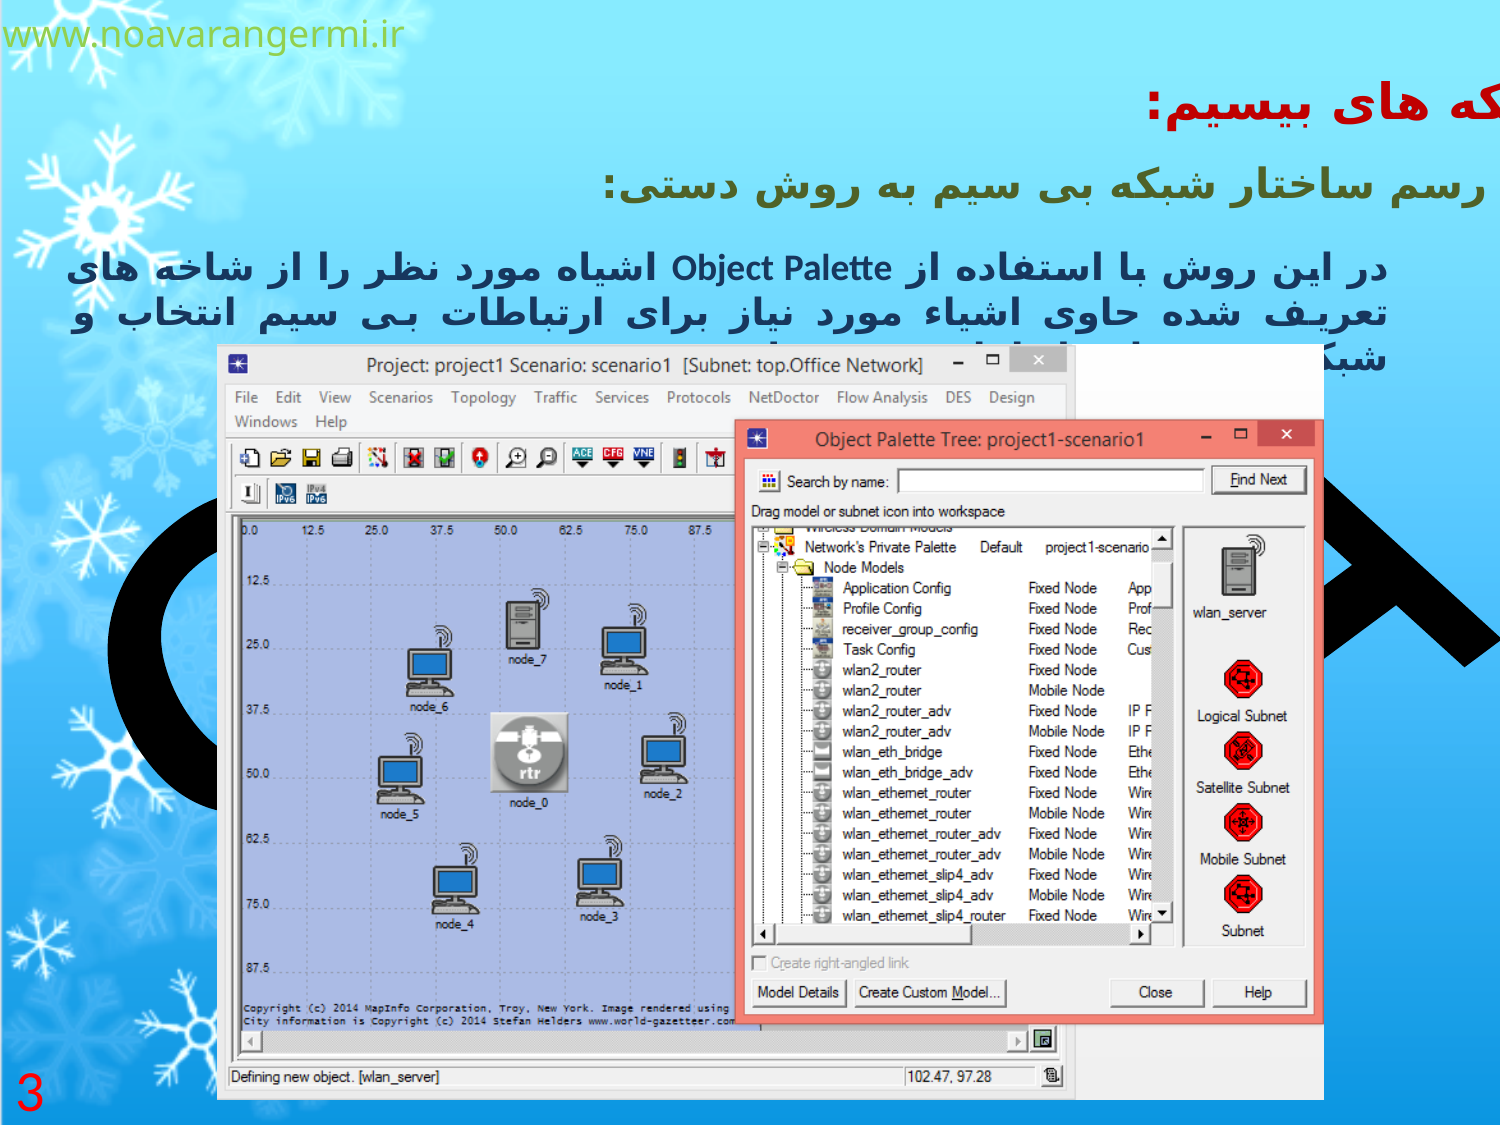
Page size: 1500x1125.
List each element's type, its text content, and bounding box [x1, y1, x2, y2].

text_box شبکه های بیسیم: 1- رسم ساختار شبکه بی سیم به روش دستی: [587, 62, 1500, 215]
text_box در این روش با استفاده از Object Palette اشیاه مورد نظر را از شاخه های تعریف شده حاوی اشیاء مورد نیاز برای ارتباطات بی سیم انتخاب و شبکه مورد نظر را طراحی می نماییم. [50, 235, 1404, 431]
slide_number 32 [0, 1057, 80, 1118]
picture [0, 0, 1500, 1125]
text_box www.noavarangermi.ir [0, 10, 425, 62]
